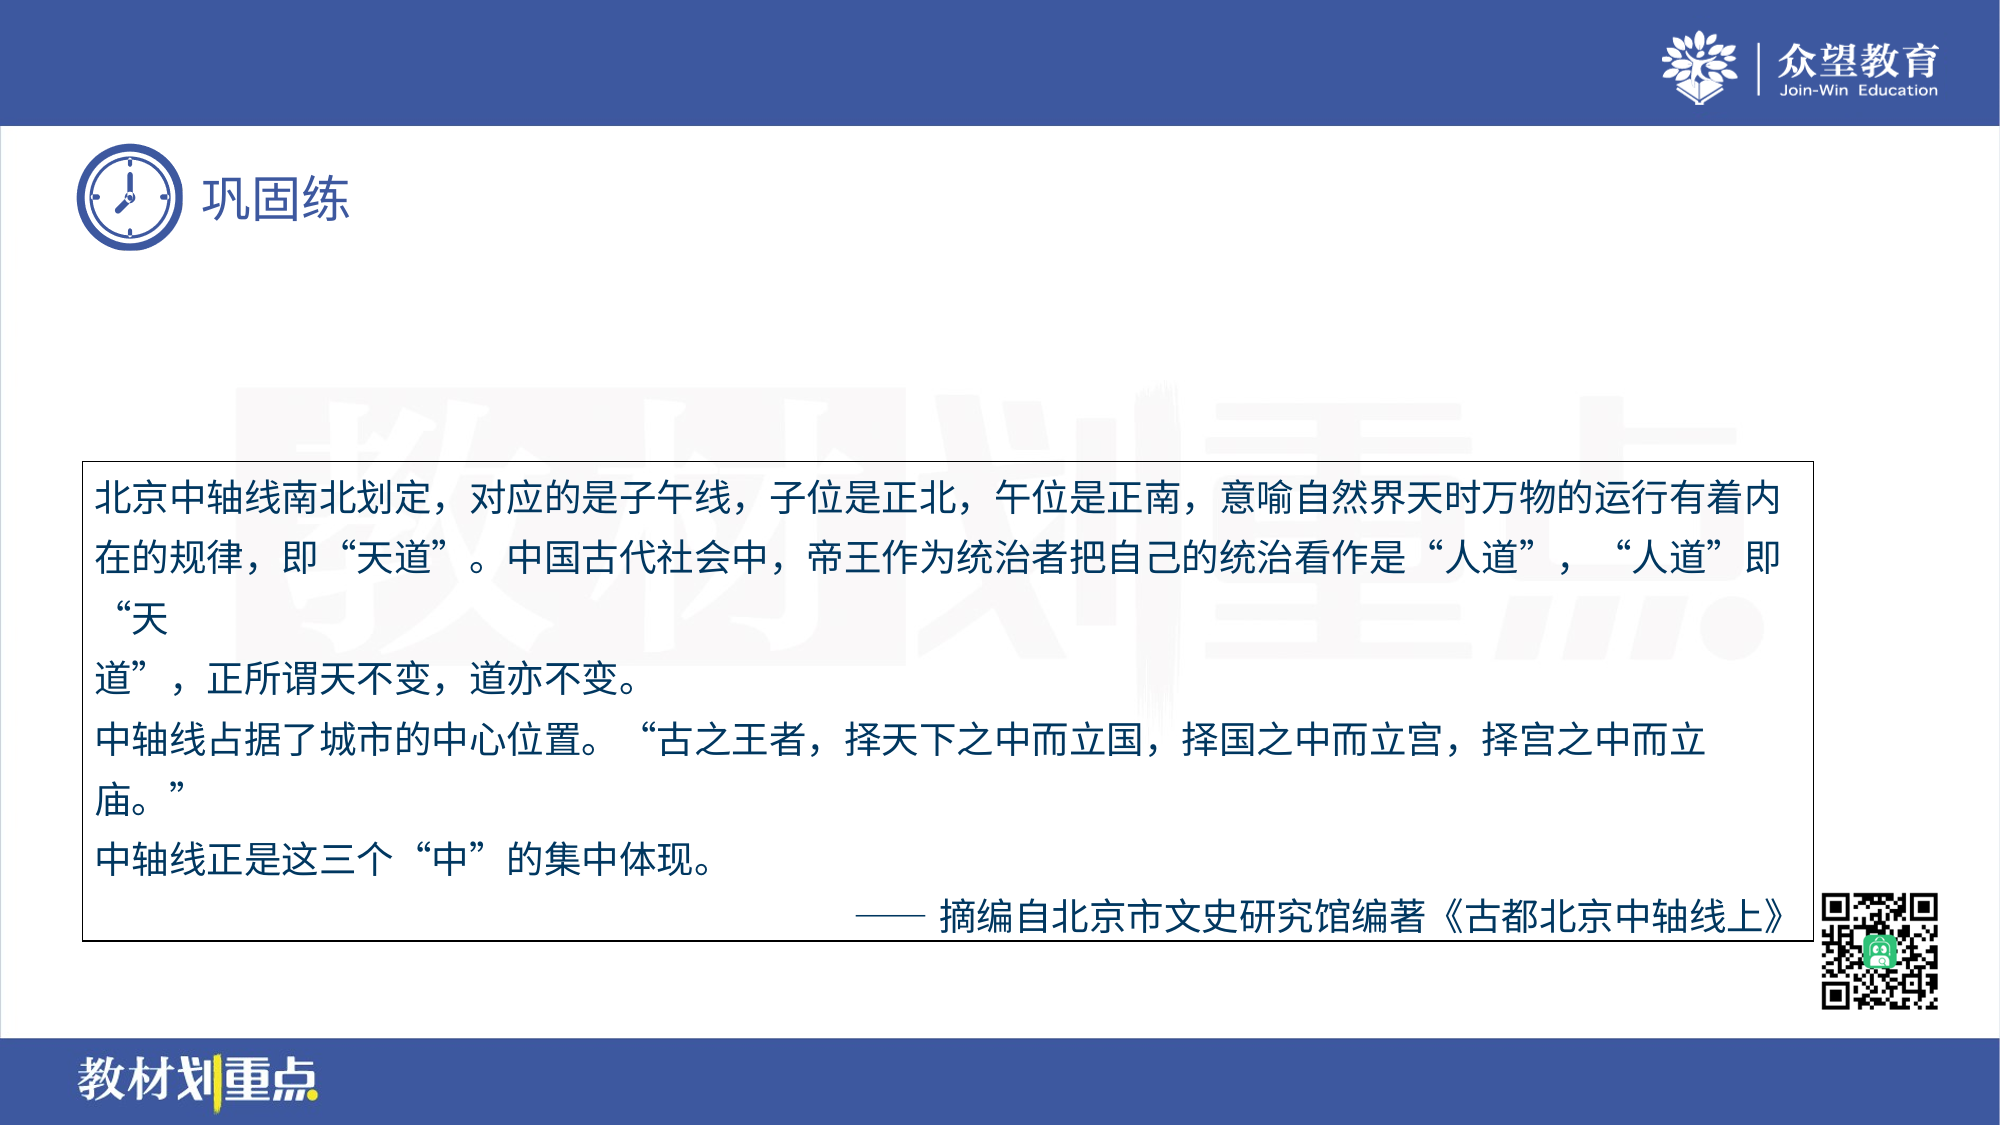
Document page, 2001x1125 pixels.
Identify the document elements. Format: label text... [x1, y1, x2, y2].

table_header 北京中轴线南北划定，对应的是子午线，子位是正北，午位是正南，意喻自然界天时万物的运行有着内 在的规律，即“天道”。中国古代社会中，帝王作为统治者把自己的统治看作是“人道”，“人道”即“天 道”，正所谓天不变，道亦不变。 中轴线占据了城市的中心位置。“古之王者，择天下之中而立国，择国之中而立宫，择宫之中而立庙。” 中轴线正是这三个“中”的集中体现。 ——摘编自北京市文史研究馆编著《古都北京中轴线上》 [83, 462, 1813, 940]
picture [0, 0, 2000, 1125]
